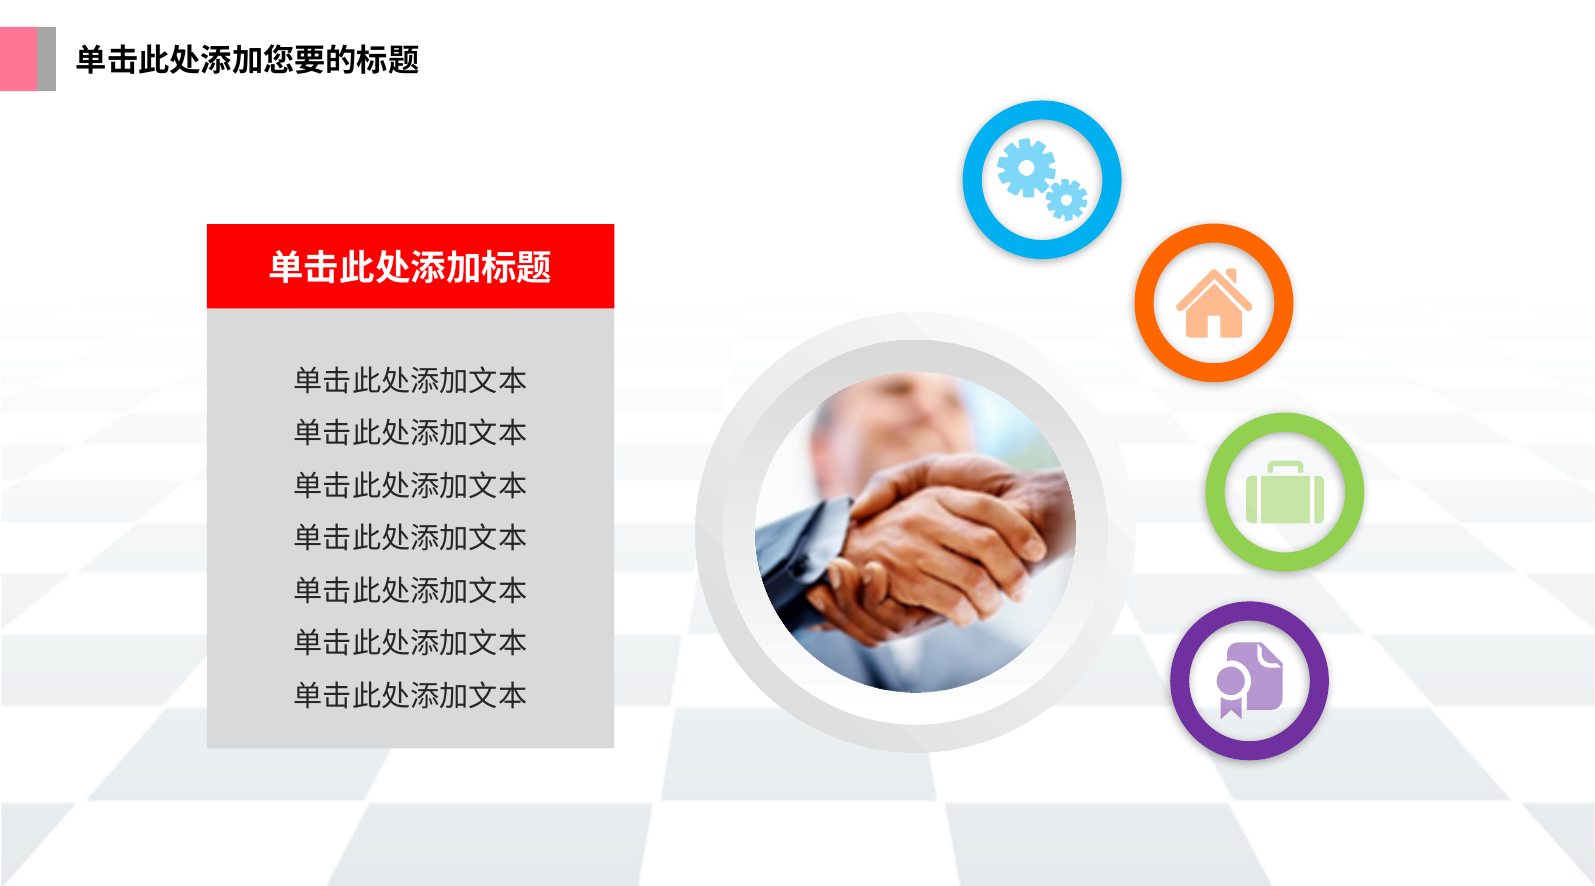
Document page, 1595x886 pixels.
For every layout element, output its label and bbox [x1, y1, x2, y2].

text_box [1134, 223, 1294, 383]
text_box [1169, 601, 1330, 761]
picture [0, 0, 1595, 886]
text_box [1205, 412, 1365, 572]
text_box [206, 223, 615, 749]
text_box [695, 311, 1136, 753]
text_box [962, 100, 1122, 260]
